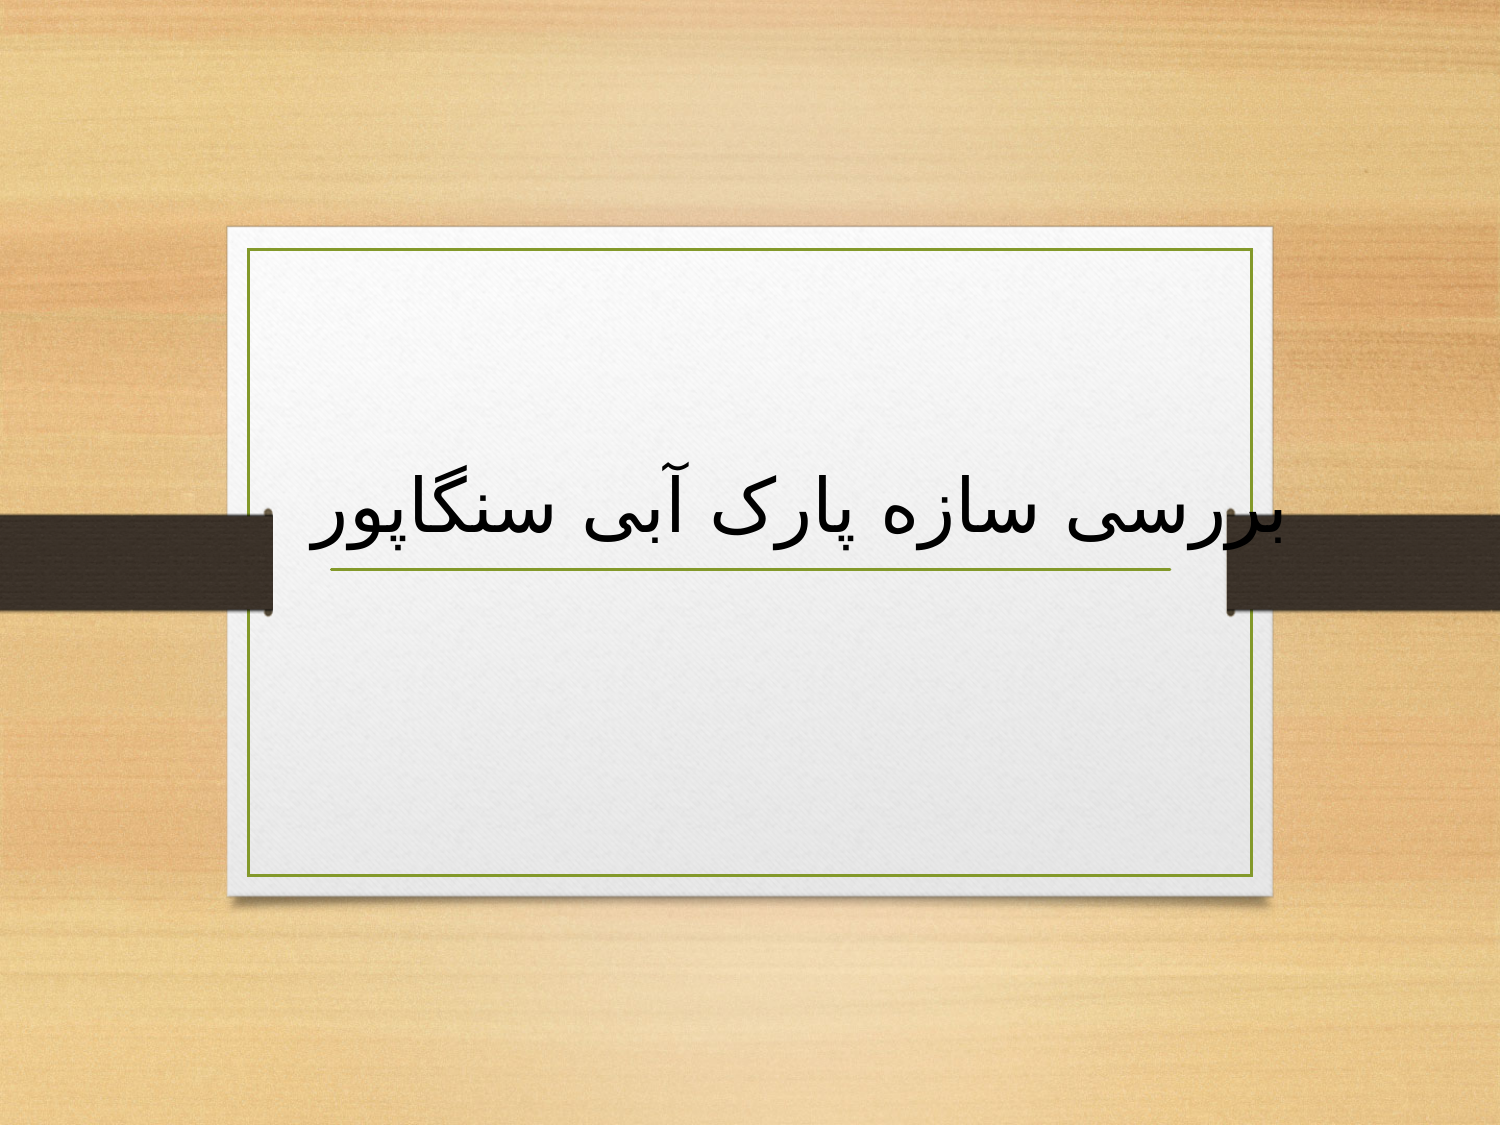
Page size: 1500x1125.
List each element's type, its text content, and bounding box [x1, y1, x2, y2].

text_box بررسی سازه پارک آبی سنگاپور [298, 449, 1304, 555]
picture [0, 0, 1500, 1125]
